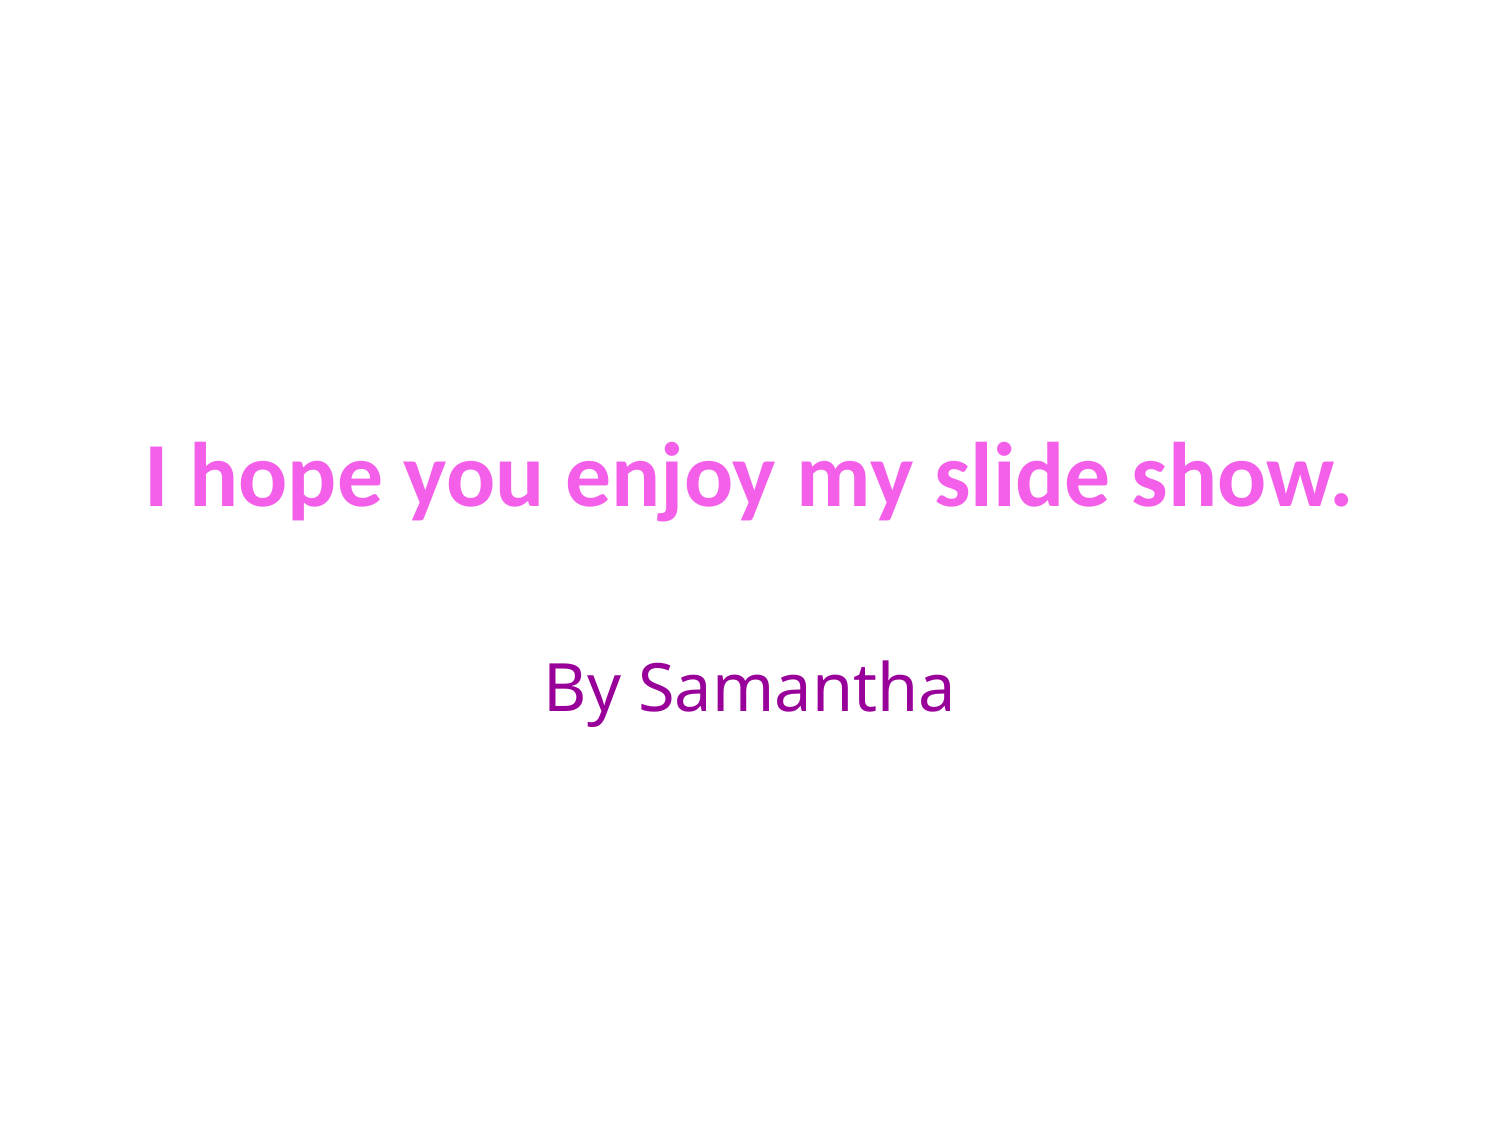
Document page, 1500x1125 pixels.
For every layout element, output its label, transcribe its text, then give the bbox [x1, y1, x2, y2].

subtitle By Samantha [225, 637, 1275, 925]
title I hope you enjoy my slide show. [112, 349, 1388, 591]
